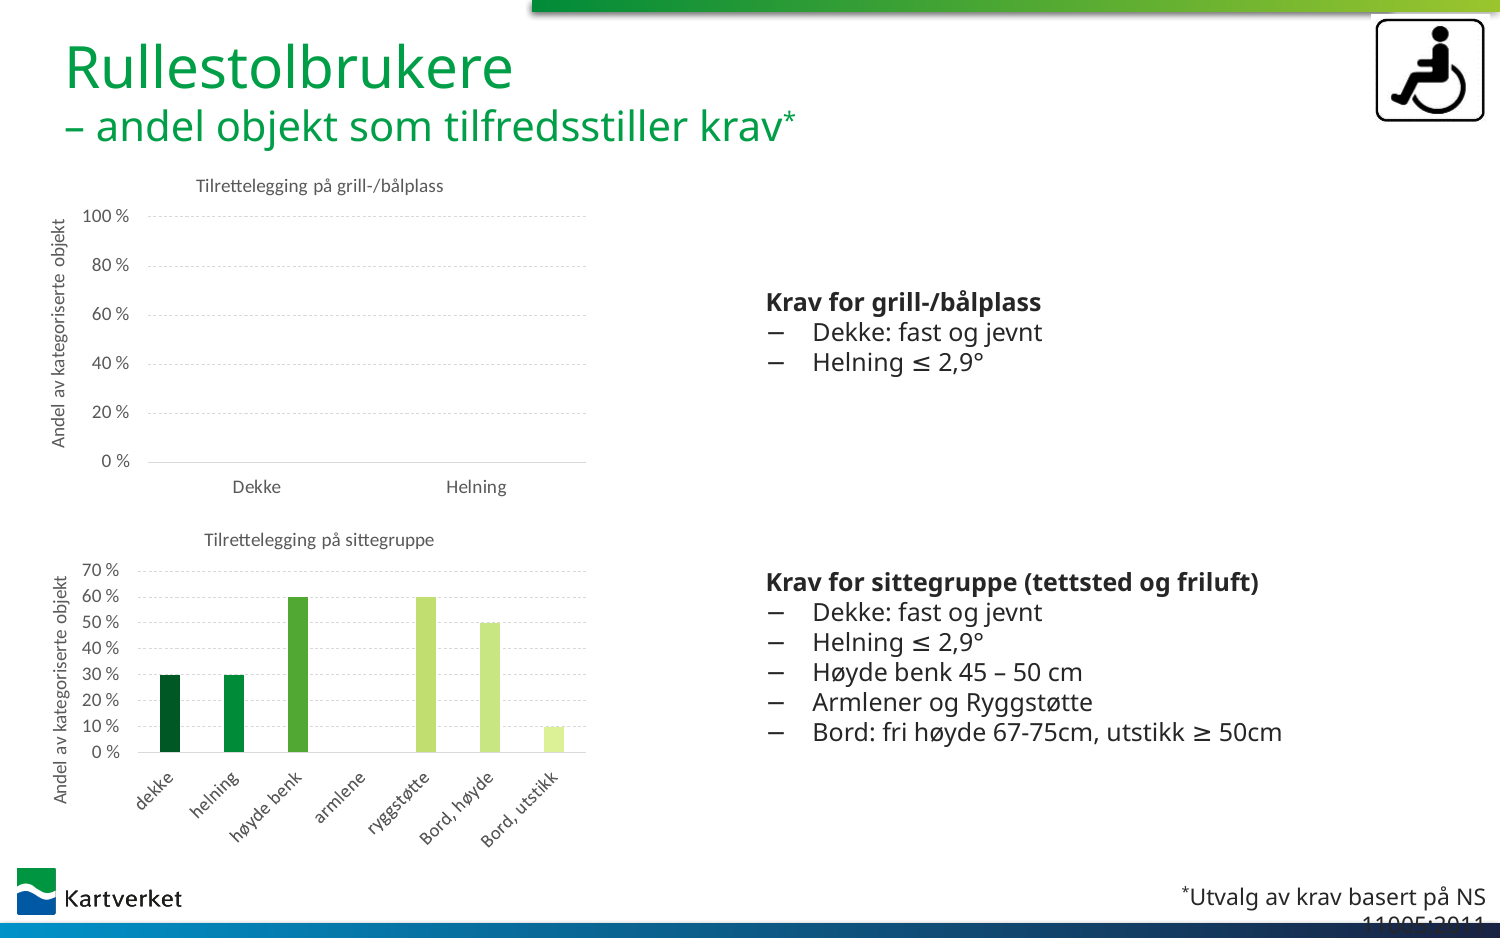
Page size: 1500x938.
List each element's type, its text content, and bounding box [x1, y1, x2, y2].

text_box Rullestolbrukere – andel objekt som tilfredsstiller krav* [49, 14, 1431, 158]
picture [41, 520, 597, 859]
text_box *Utvalg av krav basert på NS 11005:2011 [1068, 873, 1500, 938]
text_box Krav for sittegruppe (tettsted og friluft) Dekke: fast og jevnt Helning ≤ 2,9° Høyde benk 45 – 50 cm Armlener og Ryggstøtte Bord: fri høyde 67-75cm, utstikk ≥ 50cm [750, 559, 1500, 754]
picture [41, 166, 597, 505]
picture [1371, 13, 1491, 127]
text_box Krav for grill-/bålplass Dekke: fast og jevnt Helning ≤ 2,9° [750, 279, 1452, 384]
